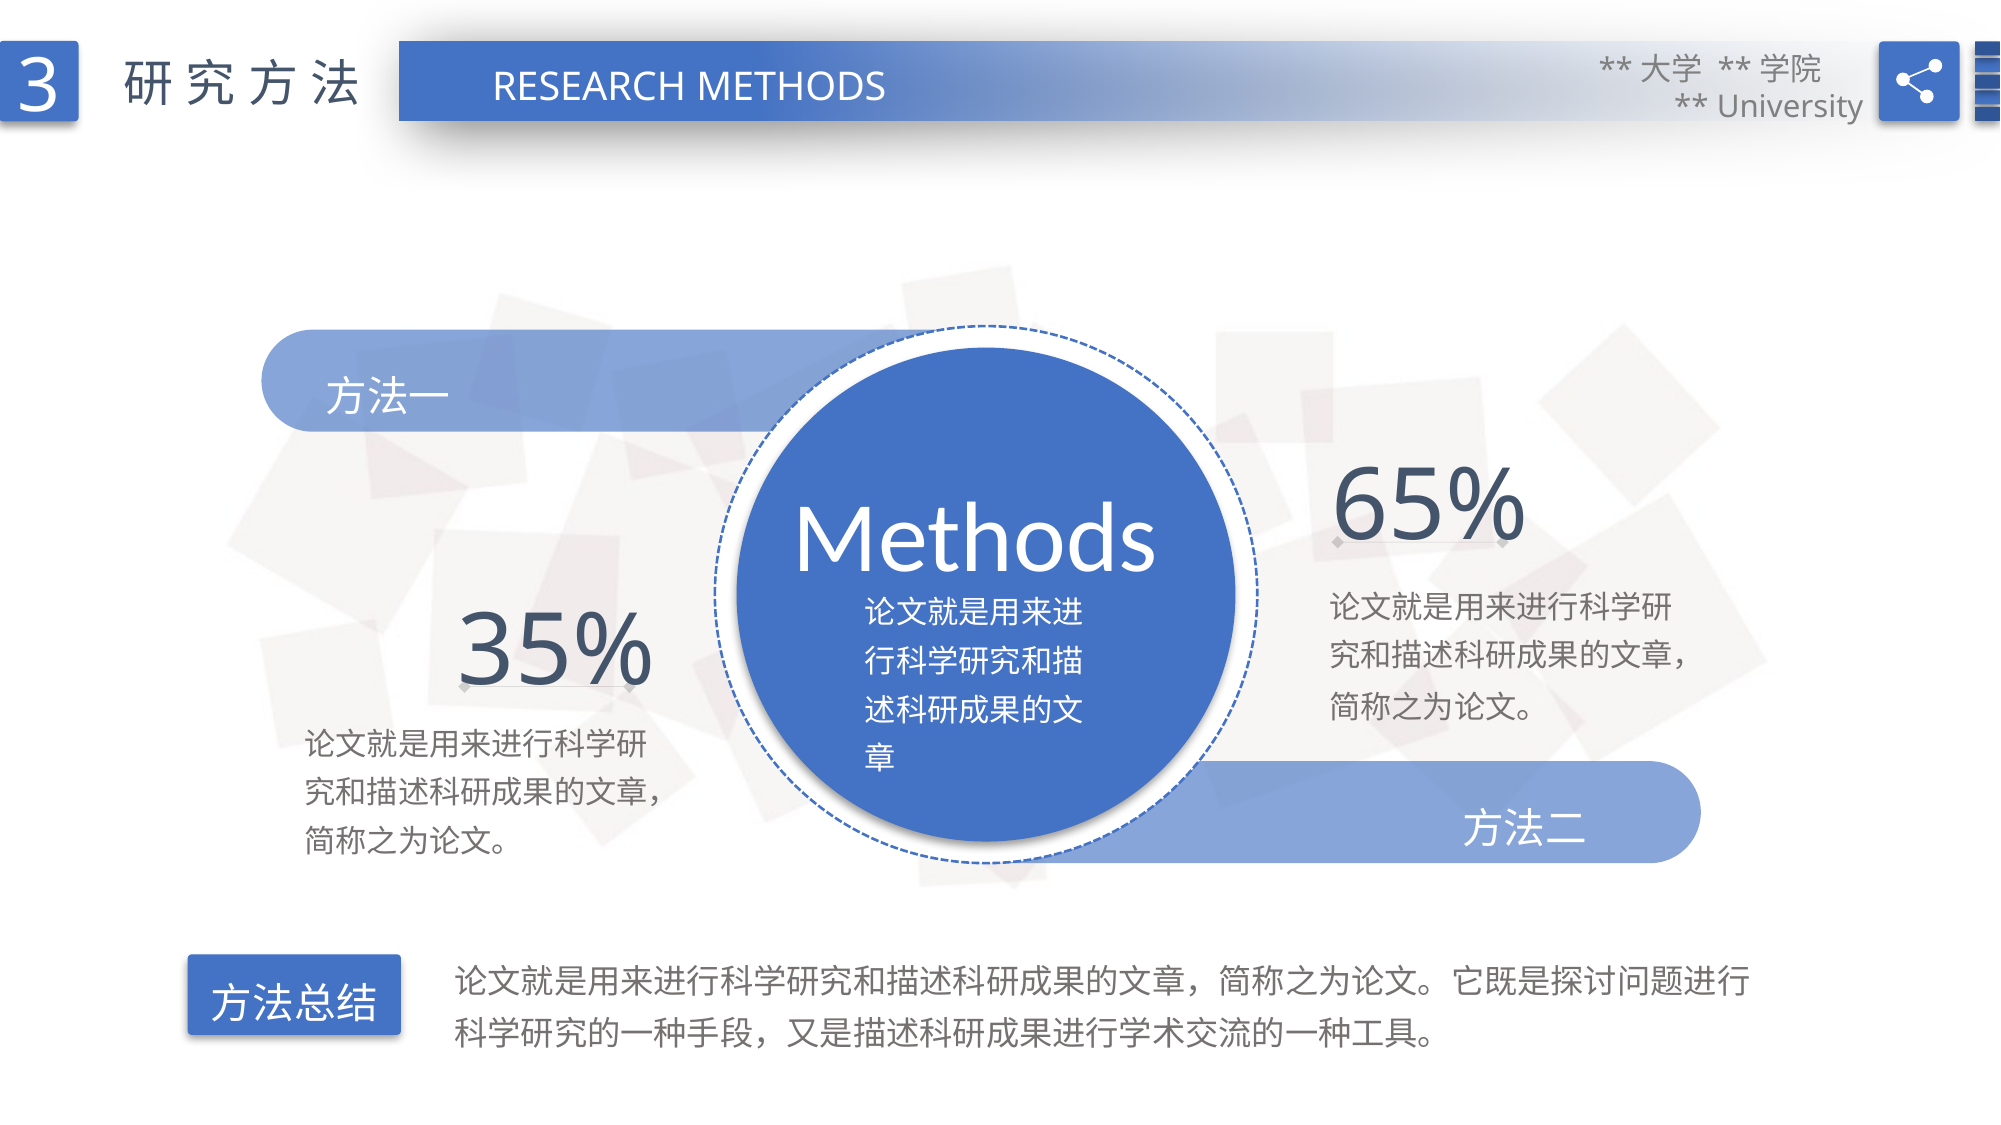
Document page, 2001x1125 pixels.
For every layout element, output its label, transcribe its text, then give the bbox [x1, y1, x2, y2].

text_box Methods [777, 427, 1211, 599]
text_box 65% [1316, 396, 1544, 568]
text_box 论文就是用来进行科学研究和描述科研成果的文章，简称之为论文。它既是探讨问题进行科学研究的一种手段，又是描述科研成果进行学术交流的一种工具。 [439, 941, 1791, 1060]
text_box [399, 40, 2000, 122]
text_box [735, 457, 1237, 843]
text_box 研究方法 [108, 43, 376, 119]
text_box [713, 325, 1259, 865]
text_box 方法二 [1447, 779, 1662, 860]
picture [0, 0, 2001, 1125]
text_box 方法总结 [186, 953, 403, 1036]
text_box 论文就是用来进行科学研究和描述科研成果的文章 [849, 546, 1116, 784]
text_box 3 [0, 39, 80, 123]
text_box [1522, 41, 2000, 136]
text_box [801, 346, 1171, 427]
text_box [260, 328, 939, 433]
text_box 论文就是用来进行科学研究和描述科研成果的文章，简称之为论文。 [1314, 568, 1701, 733]
text_box RESEARCH METHODS [476, 53, 902, 116]
text_box 论文就是用来进行科学研究和描述科研成果的文章，简称之为论文。 [289, 705, 676, 867]
text_box [996, 760, 1702, 865]
text_box 方法一 [310, 347, 525, 428]
text_box 35% [442, 540, 671, 712]
